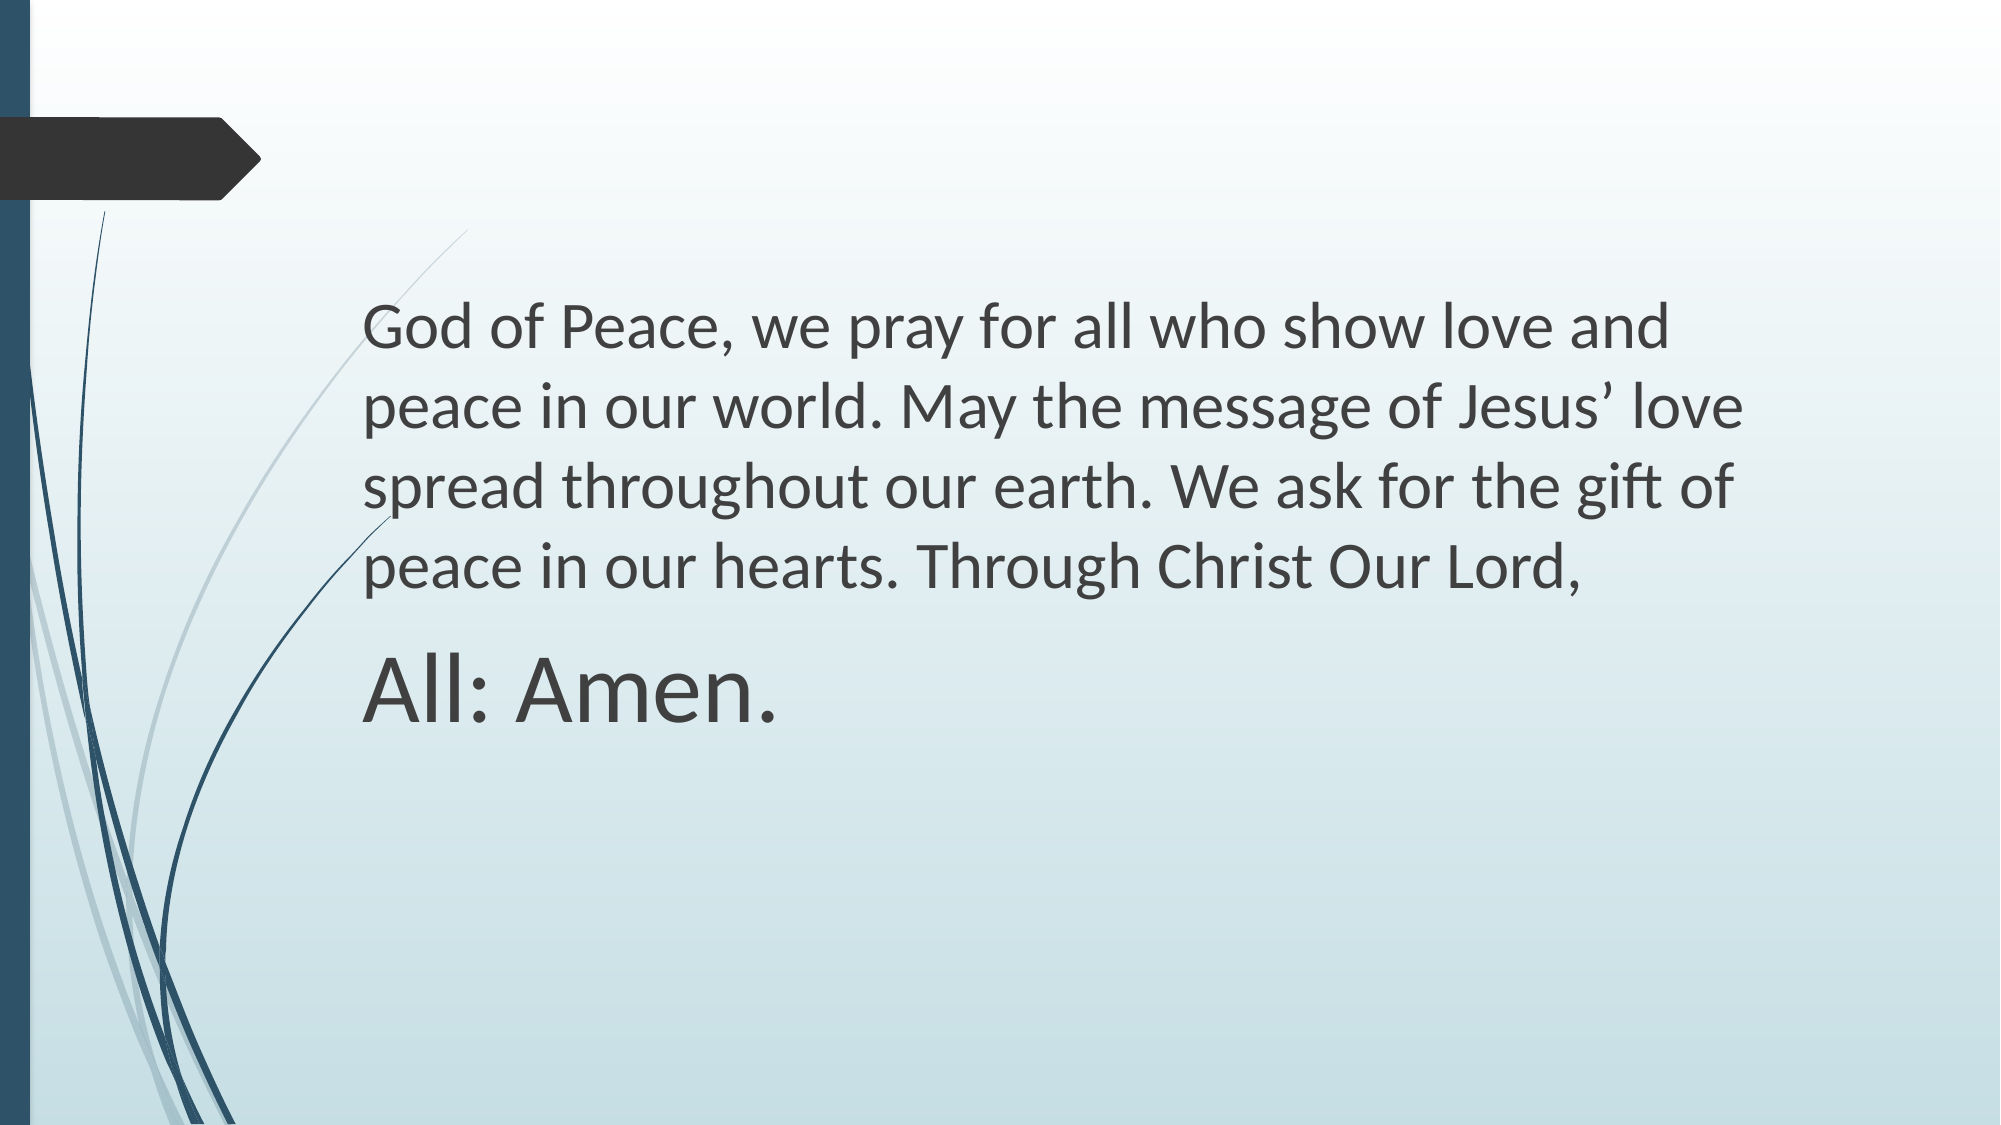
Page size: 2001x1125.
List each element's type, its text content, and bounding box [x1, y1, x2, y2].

list God of Peace, we pray for all who show love and peace in our world. May the message of Jesus’ love spread throughout our earth. We ask for the gift of peace in our hearts. Through Christ Our Lord, All: Amen. [347, 274, 1810, 1125]
